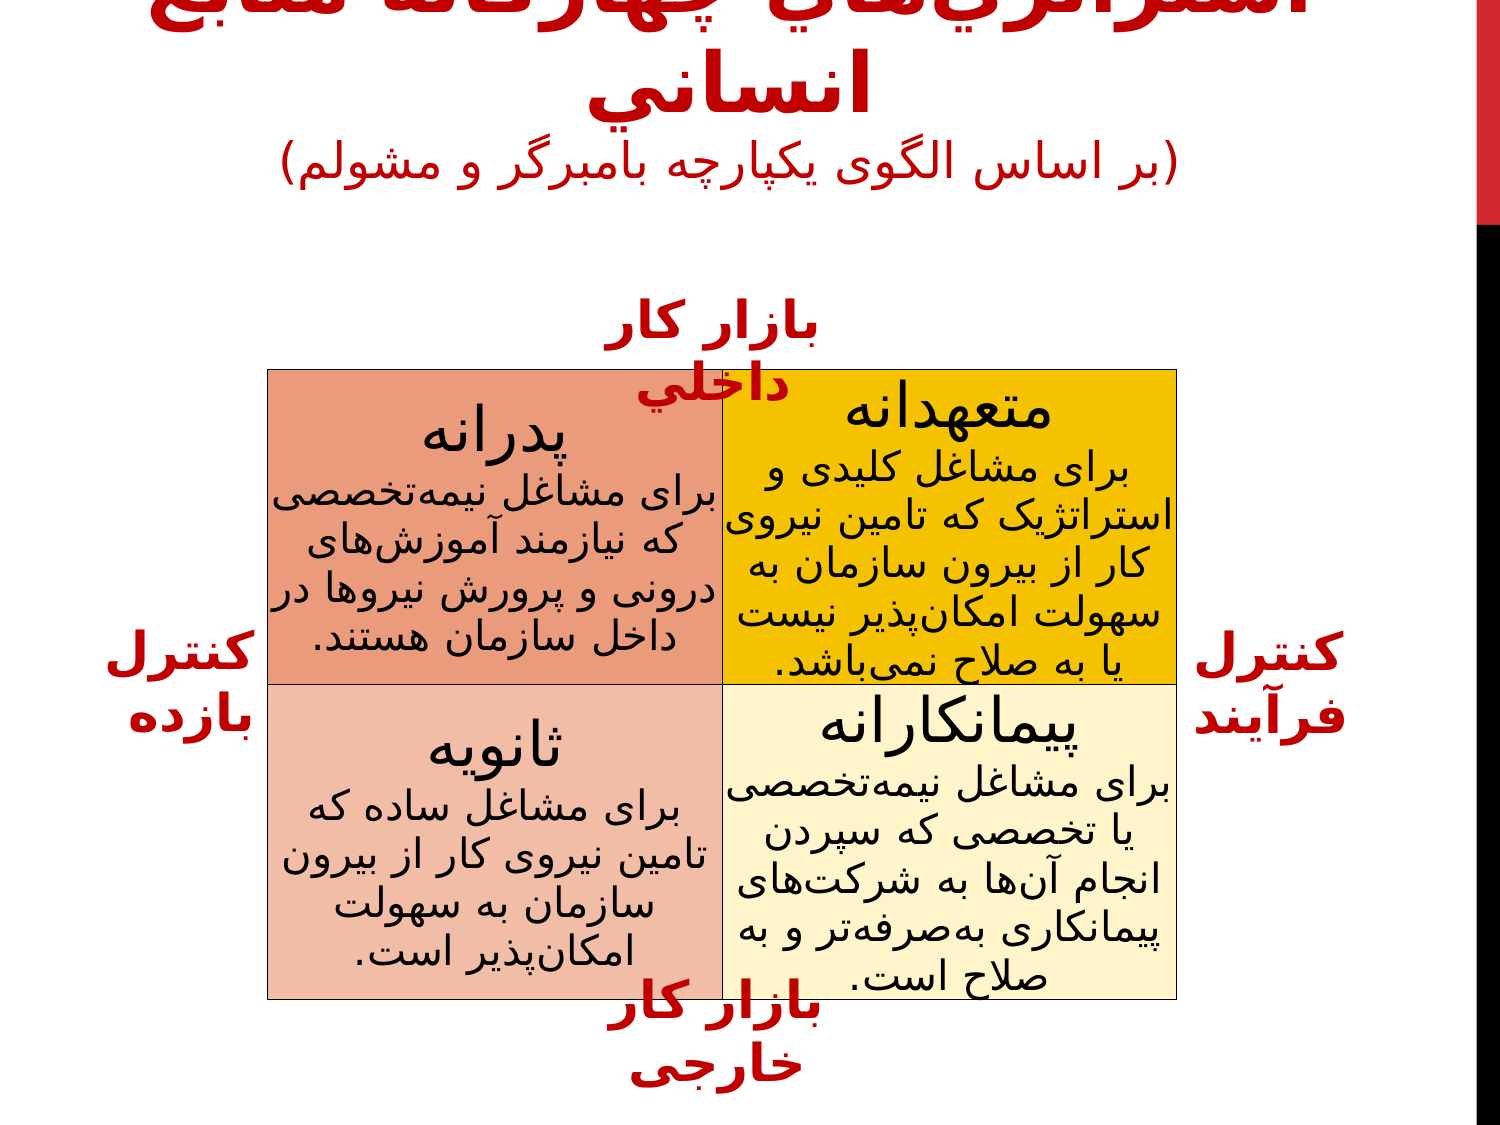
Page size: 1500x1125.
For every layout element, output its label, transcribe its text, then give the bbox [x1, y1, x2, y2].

text_box كنترل بازده [21, 609, 270, 750]
text_box بازار كار خارجی [515, 958, 920, 1099]
table_cell پيمانكارانه برای مشاغل نیمه‌تخصصی یا تخصصی که سپردن انجام آن‌ها به شرکت‌های پیمانکاری به‌صرفه‌تر و به صلاح است. [723, 685, 1176, 999]
table_header متعهدانه برای مشاغل کلیدی و استراتژیک که تامین نیروی کار از بیرون سازمان به سهولت امکان‌پذیر نیست یا به صلاح نمی‌باشد. [723, 370, 1176, 684]
text_box كنترل فرآیند [1179, 611, 1451, 752]
table_cell ثانويه برای مشاغل ساده که تامین نیروی کار از بیرون سازمان به سهولت امکان‌پذیر است. [268, 685, 722, 999]
text_box استراتژي‌هاي چهارگانه منابع انساني (بر اساس الگوی یکپارچه بامبرگر و مشولم) [58, 19, 1402, 197]
text_box بازار كار داخلي [523, 278, 904, 419]
table_header پدرانه برای مشاغل نیمه‌تخصصی که نیازمند آموزش‌های درونی و پرورش نیروها در داخل سازمان هستند. [268, 370, 722, 684]
